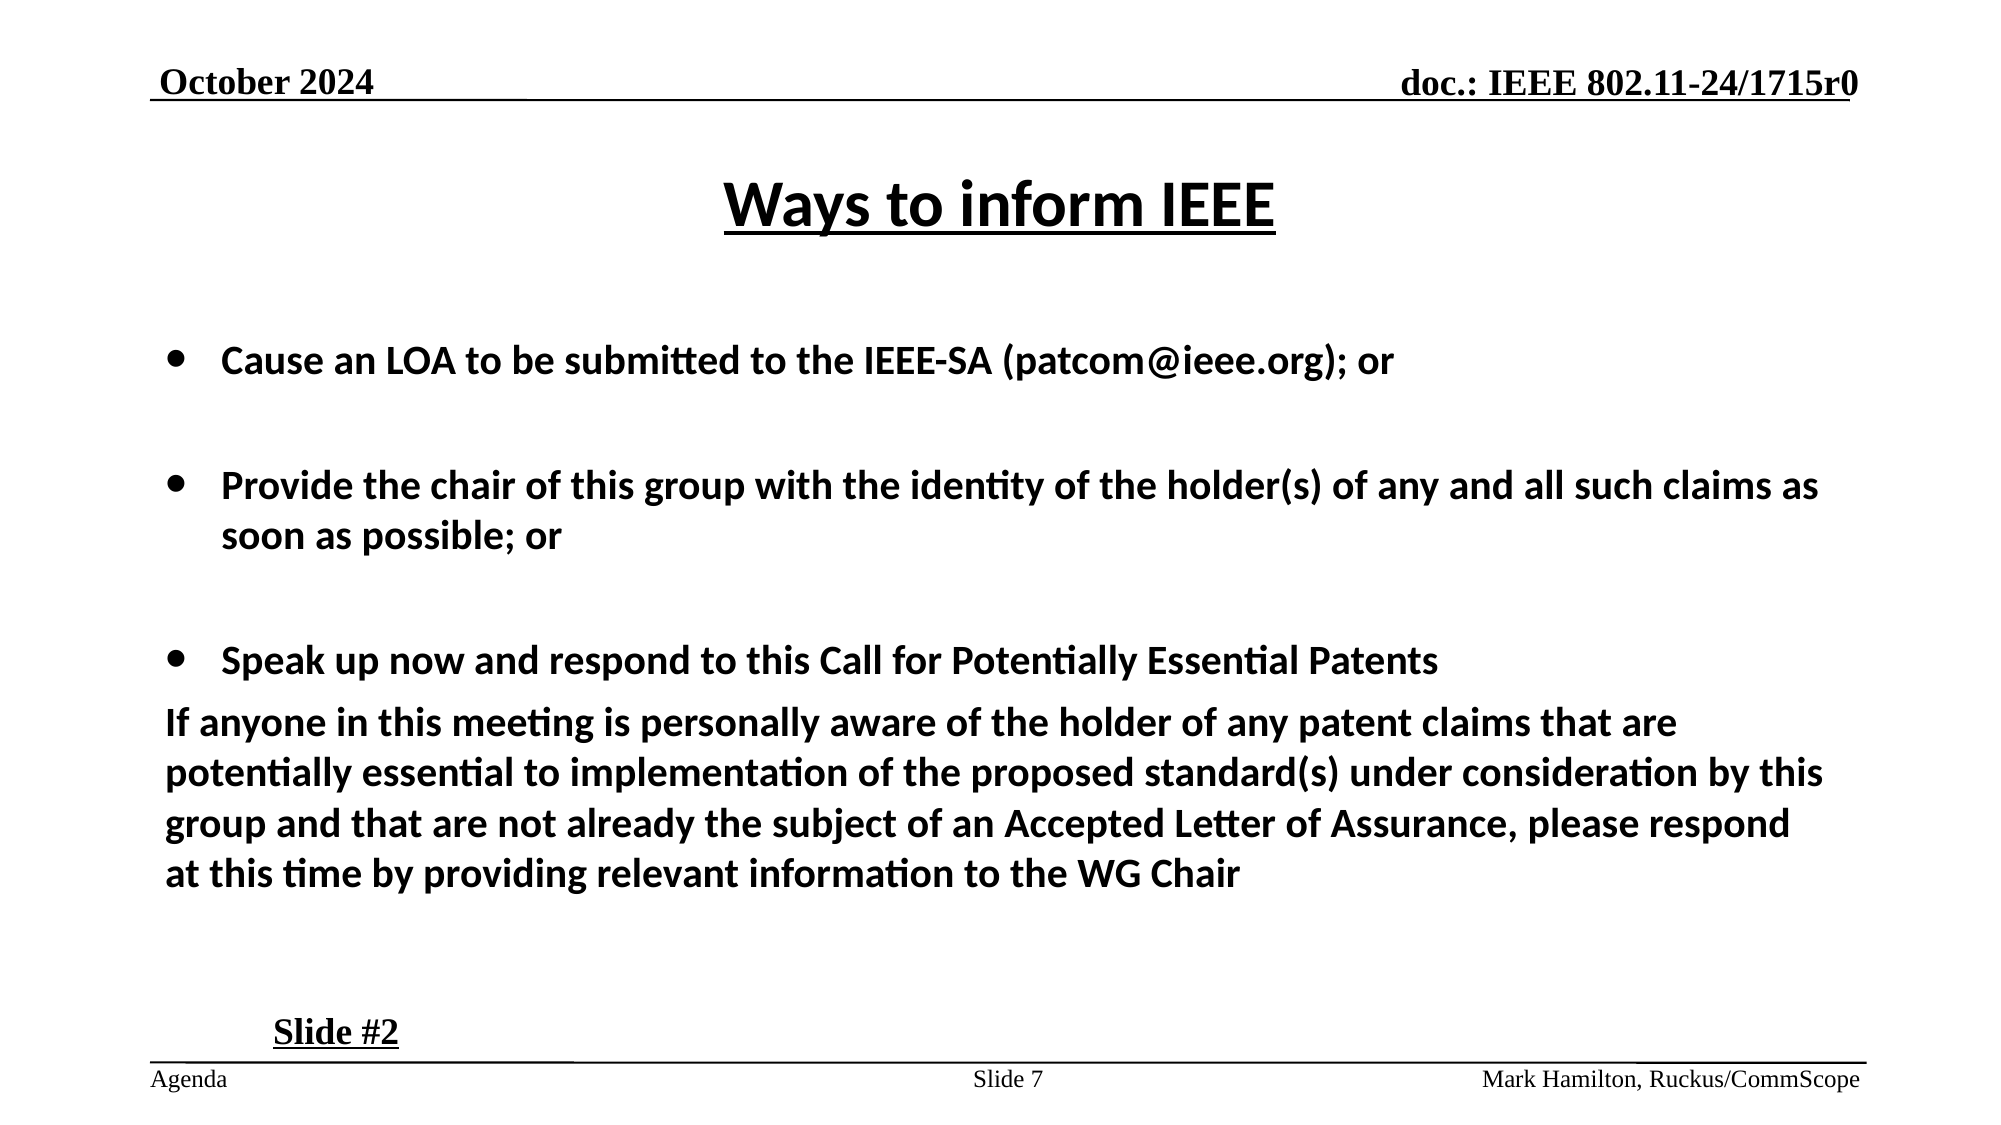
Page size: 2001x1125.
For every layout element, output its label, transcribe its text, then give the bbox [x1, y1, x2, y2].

text_box Slide #2 [258, 999, 415, 1060]
title Ways to inform IEEE [149, 112, 1850, 288]
slide_number Slide 7 [950, 1061, 1067, 1123]
list Cause an LOA to be submitted to the IEEE-SA (patcom@ieee.org); or Provide the chair of this group with the identity of the holder(s) of any and all such claims as soon as possible; or Speak up now and respond to this Call for Potentially Essential Patents If anyone in this meeting is personally aware of the holder of any patent claims that are potentially essential to implementation of the proposed standard(s) under consideration by this group and that are not already the subject of an Accepted Letter of Assurance, please respond at this time by providing relevant information to the WG Chair [149, 324, 1850, 1000]
